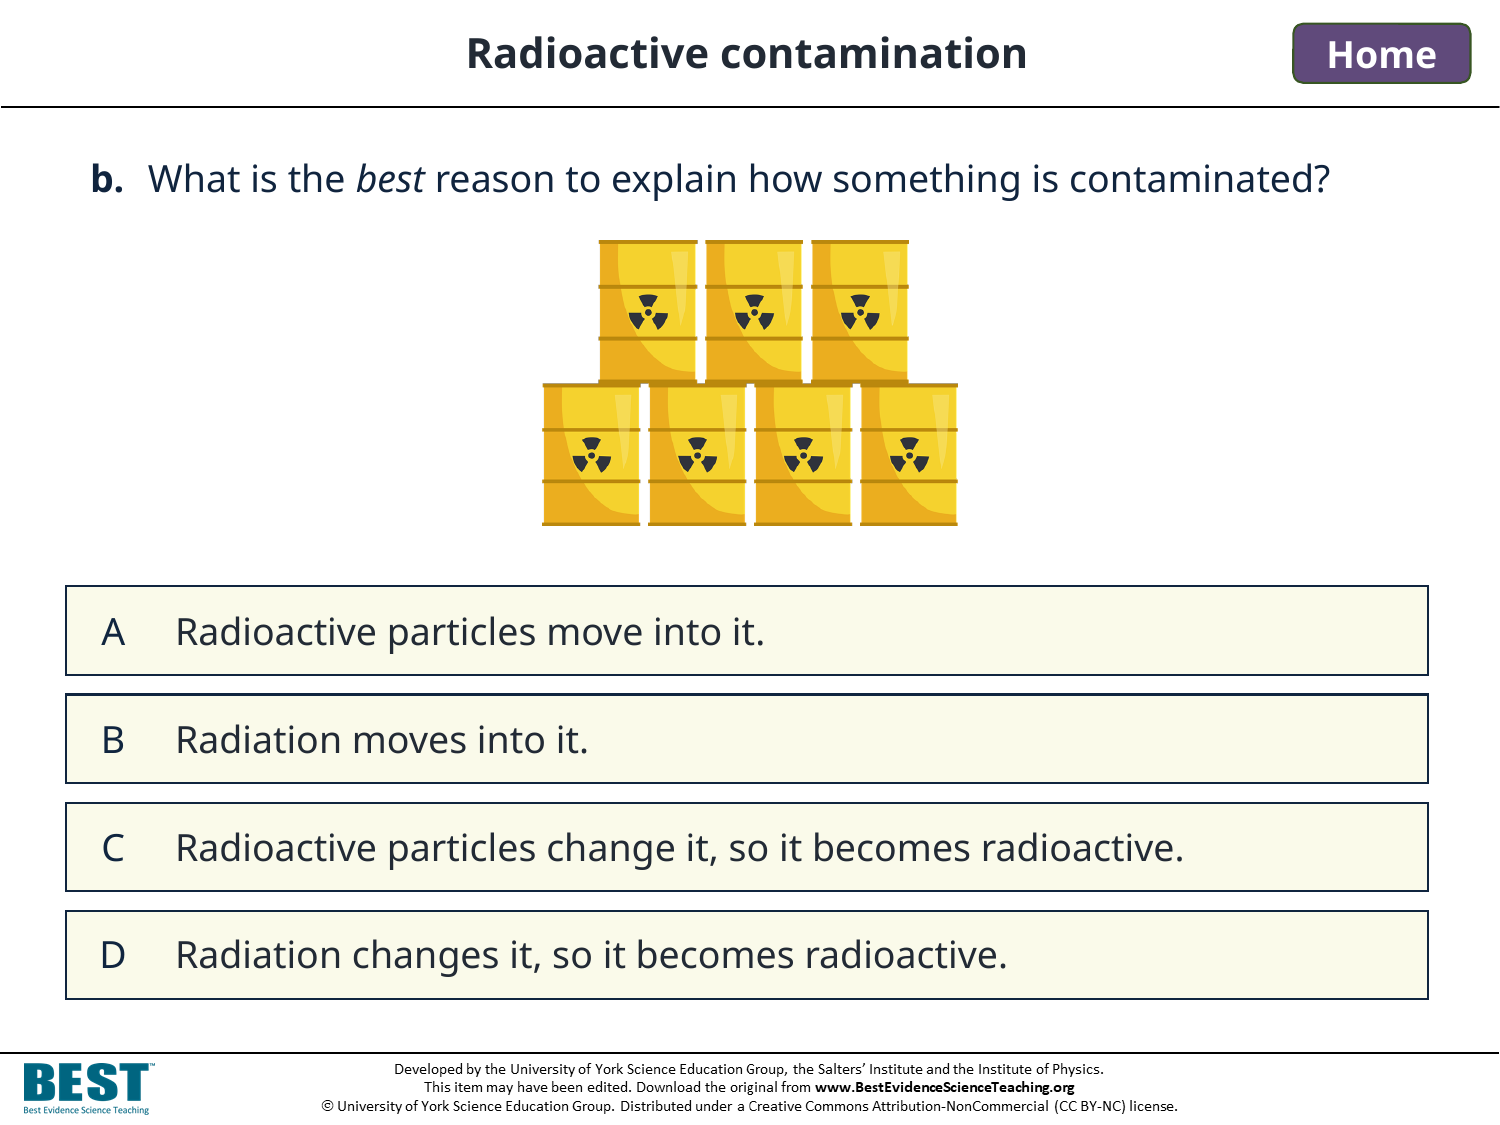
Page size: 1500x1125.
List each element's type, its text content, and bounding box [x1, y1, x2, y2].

picture [0, 106, 1500, 1125]
text_box Home [1292, 22, 1472, 84]
text_box Radioactive contamination [23, 4, 1471, 99]
